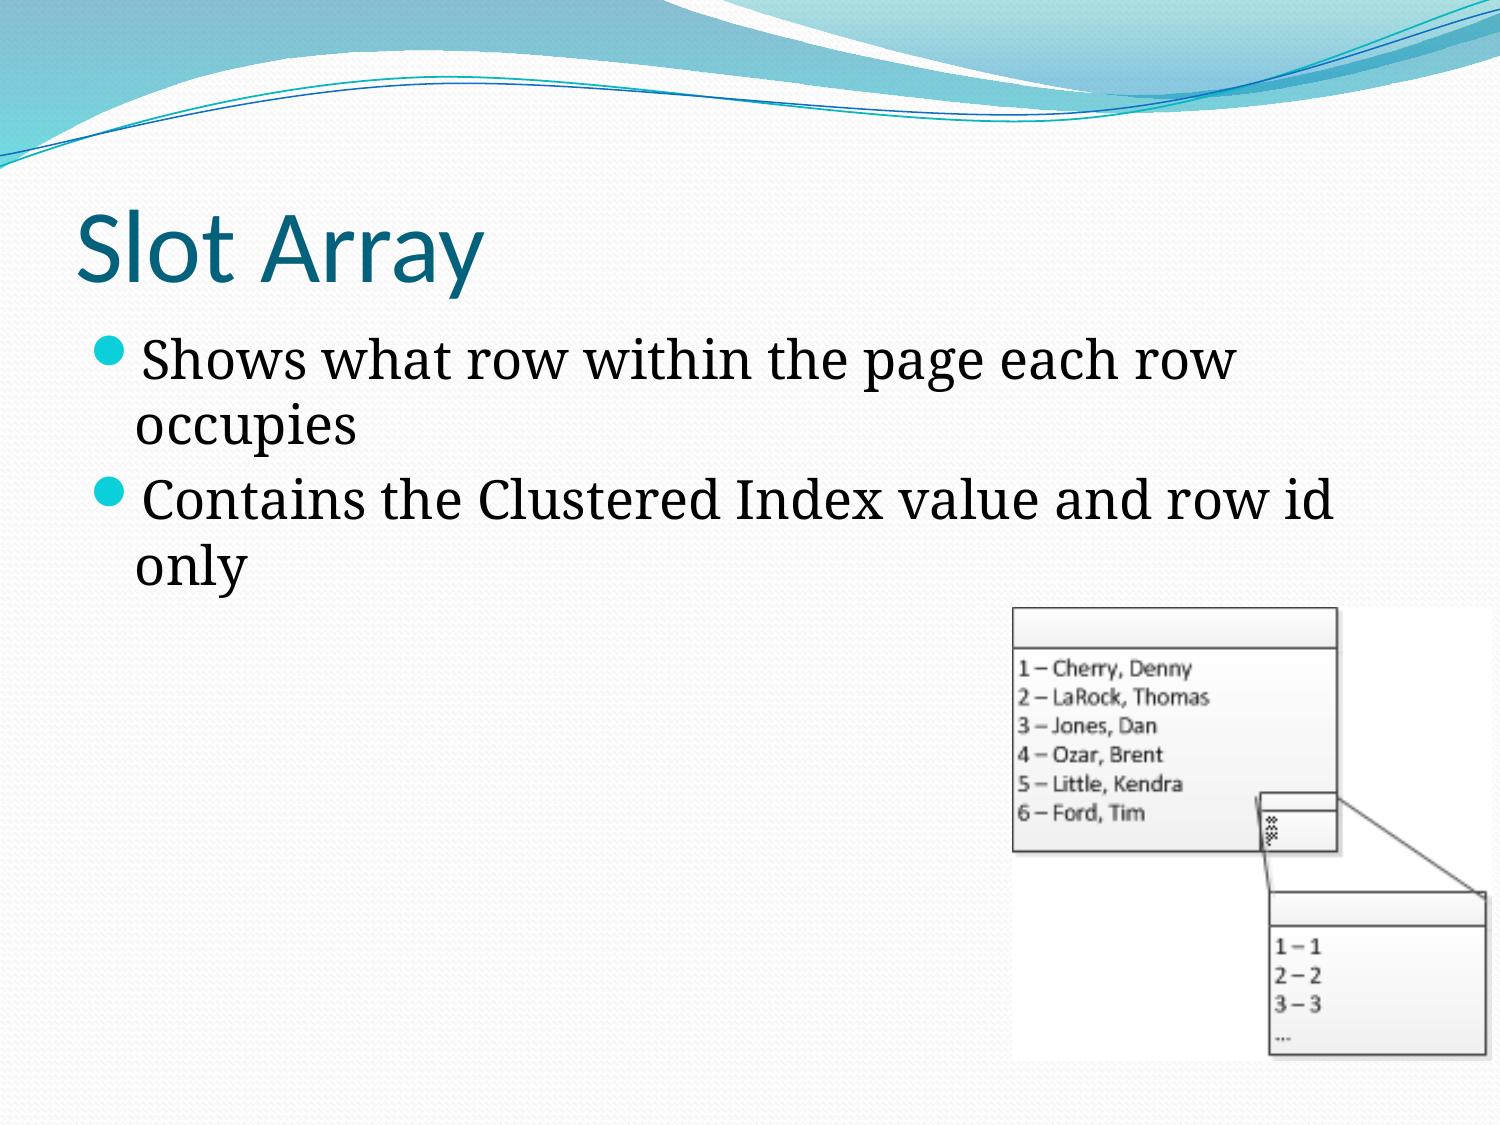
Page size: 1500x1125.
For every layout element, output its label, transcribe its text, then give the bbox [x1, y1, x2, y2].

list Shows what row within the page each row occupies Contains the Clustered Index value and row id only [75, 317, 1425, 1038]
title Slot Array [75, 115, 1425, 303]
picture [1012, 607, 1493, 1061]
